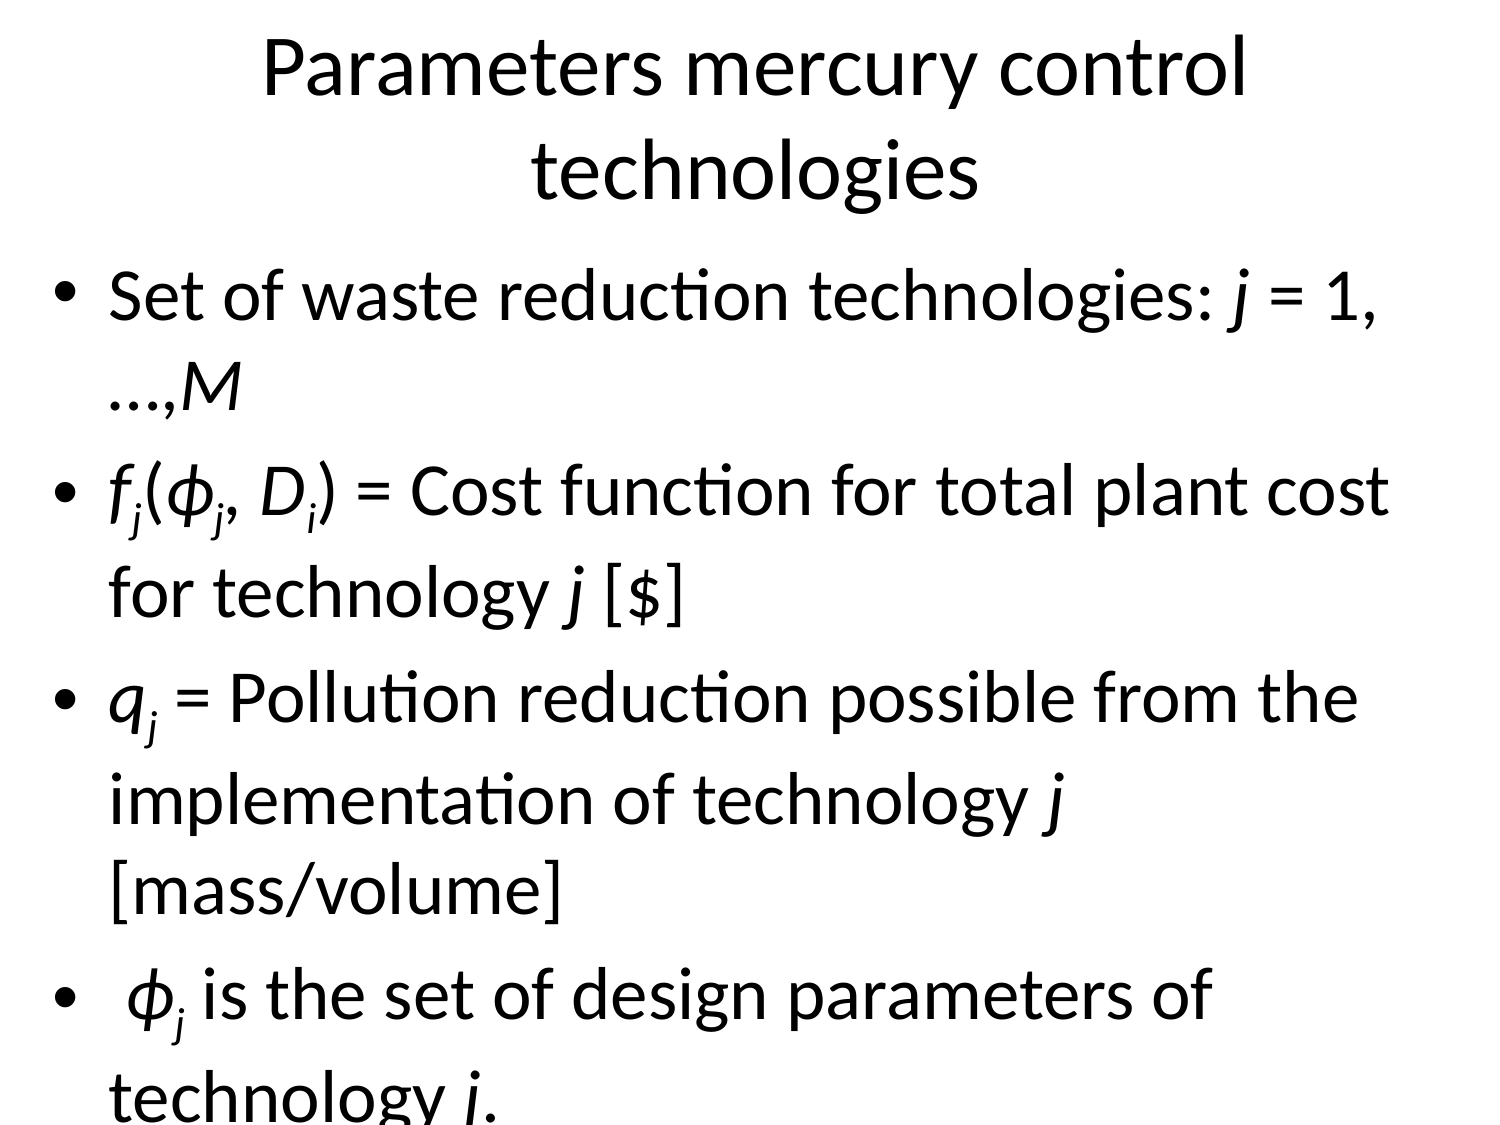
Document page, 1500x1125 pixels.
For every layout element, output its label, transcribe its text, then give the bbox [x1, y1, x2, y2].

title Parameters mercury control technologies [24, 0, 1488, 225]
list Set of waste reduction technologies: j = 1,…,M fj(ϕj, Di) = Cost function for total plant cost for technology j [$] qj = Pollution reduction possible from the implementation of technology j [mass/volume] ϕj is the set of design parameters of technology j. [37, 237, 1463, 1088]
